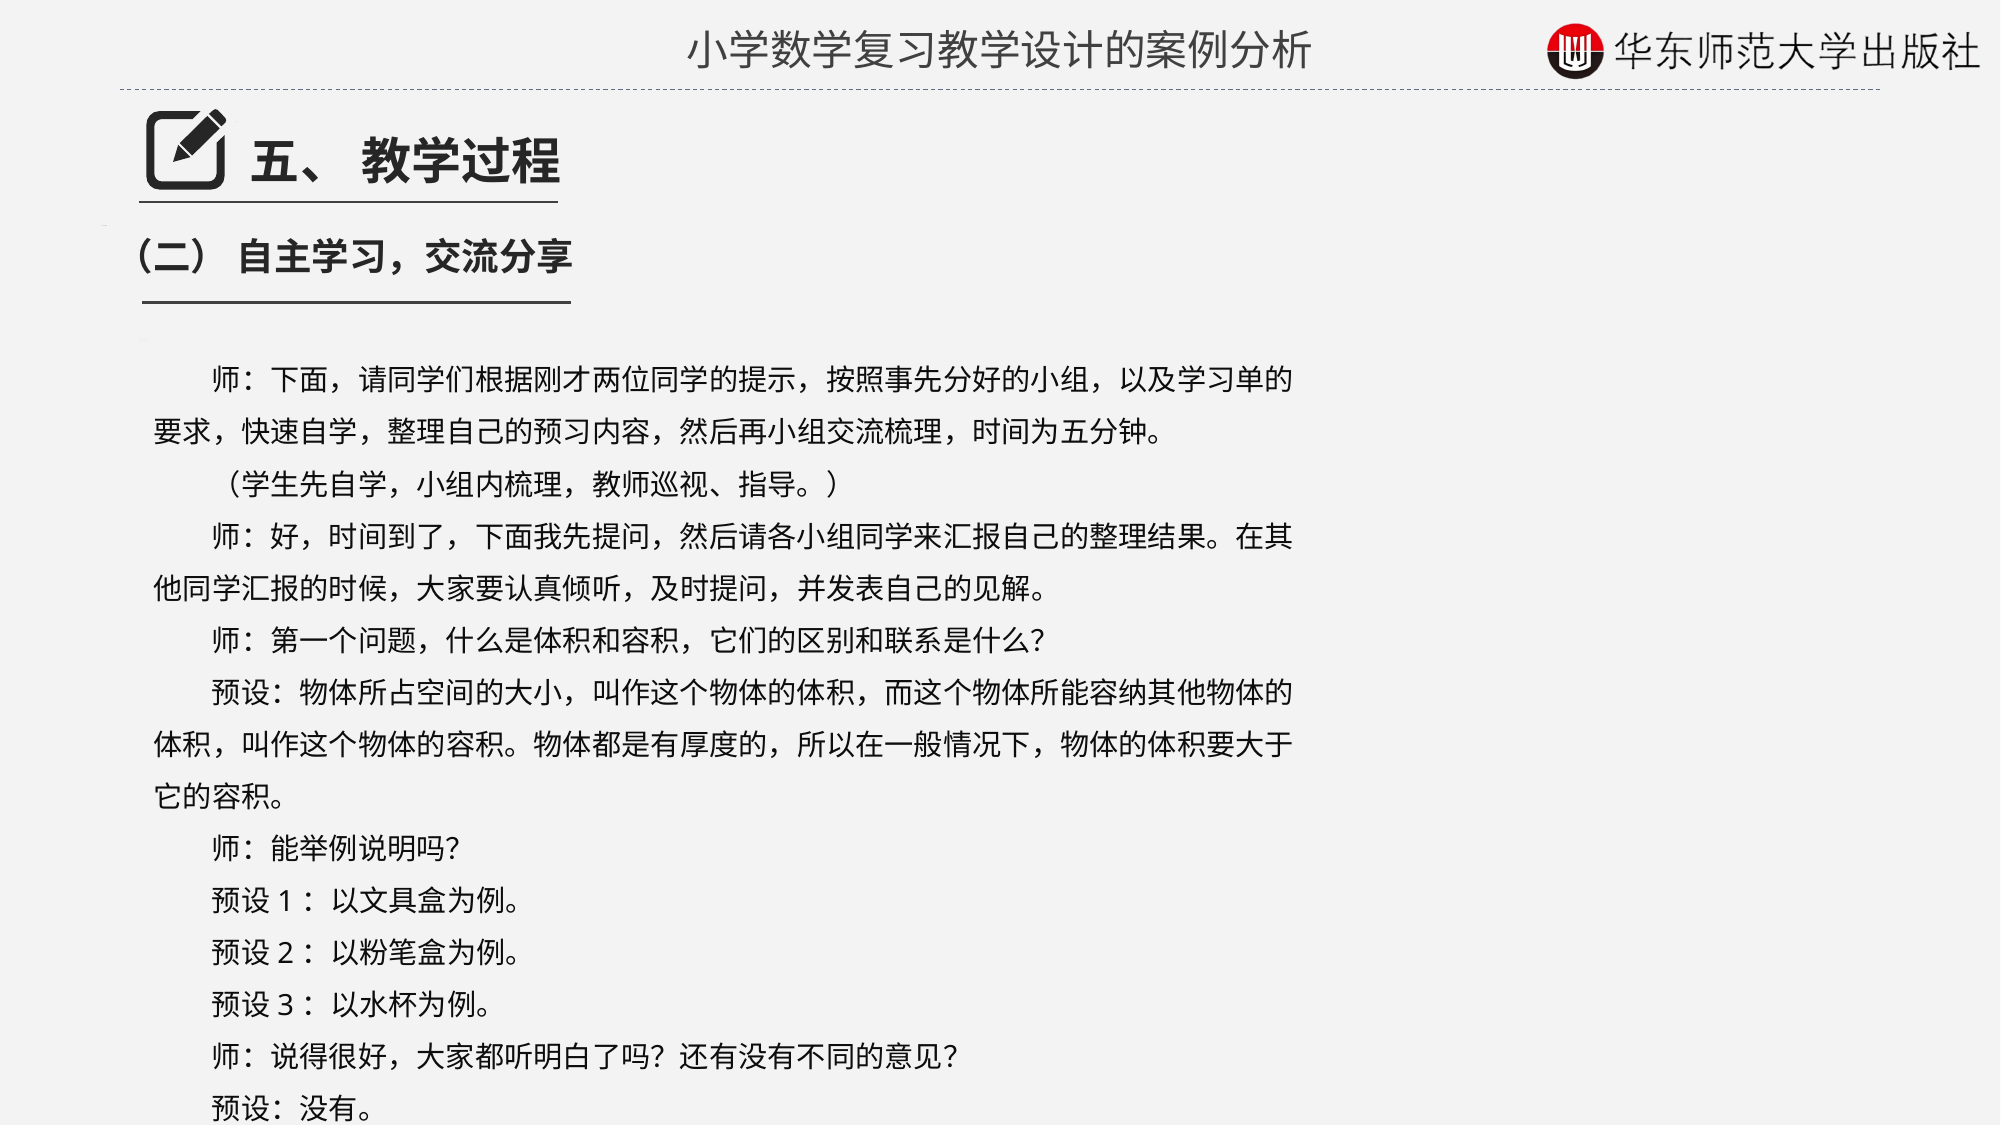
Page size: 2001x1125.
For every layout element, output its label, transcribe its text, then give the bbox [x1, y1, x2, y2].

text_box [146, 111, 225, 190]
text_box 师：下面，请同学们根据刚才两位同学的提示，按照事先分好的小组，以及学习单的要求，快速自学，整理自己的预习内容，然后再小组交流梳理，时间为五分钟。 （学生先自学，小组内梳理，教师巡视、指导。） 师：好，时间到了，下面我先提问，然后请各小组同学来汇报自己的整理结果。在其他同学汇报的时候，大家要认真倾听，及时提问，并发表自己的见解。 师：第一个问题，什么是体积和容积，它们的区别和联系是什么？ 预设：物体所占空间的大小，叫作这个物体的体积，而这个物体所能容纳其他物体的体积，叫作这个物体的容积。物体都是有厚度的，所以在一般情况下，物体的体积要大于它的容积。 师：能举例说明吗？ 预设1：以文具盒为例。 预设2：以粉笔盒为例。 预设3：以水杯为例。 师：说得很好，大家都听明白了吗？还有没有不同的意见？ 预设：没有。 [138, 337, 1320, 1125]
text_box （二） 自主学习，交流分享 [101, 225, 692, 286]
text_box 五、 教学过程 [235, 121, 1147, 197]
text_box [1536, 13, 1989, 83]
text_box 小学数学复习教学设计的案例分析 [680, 23, 1320, 74]
text_box [208, 109, 227, 127]
